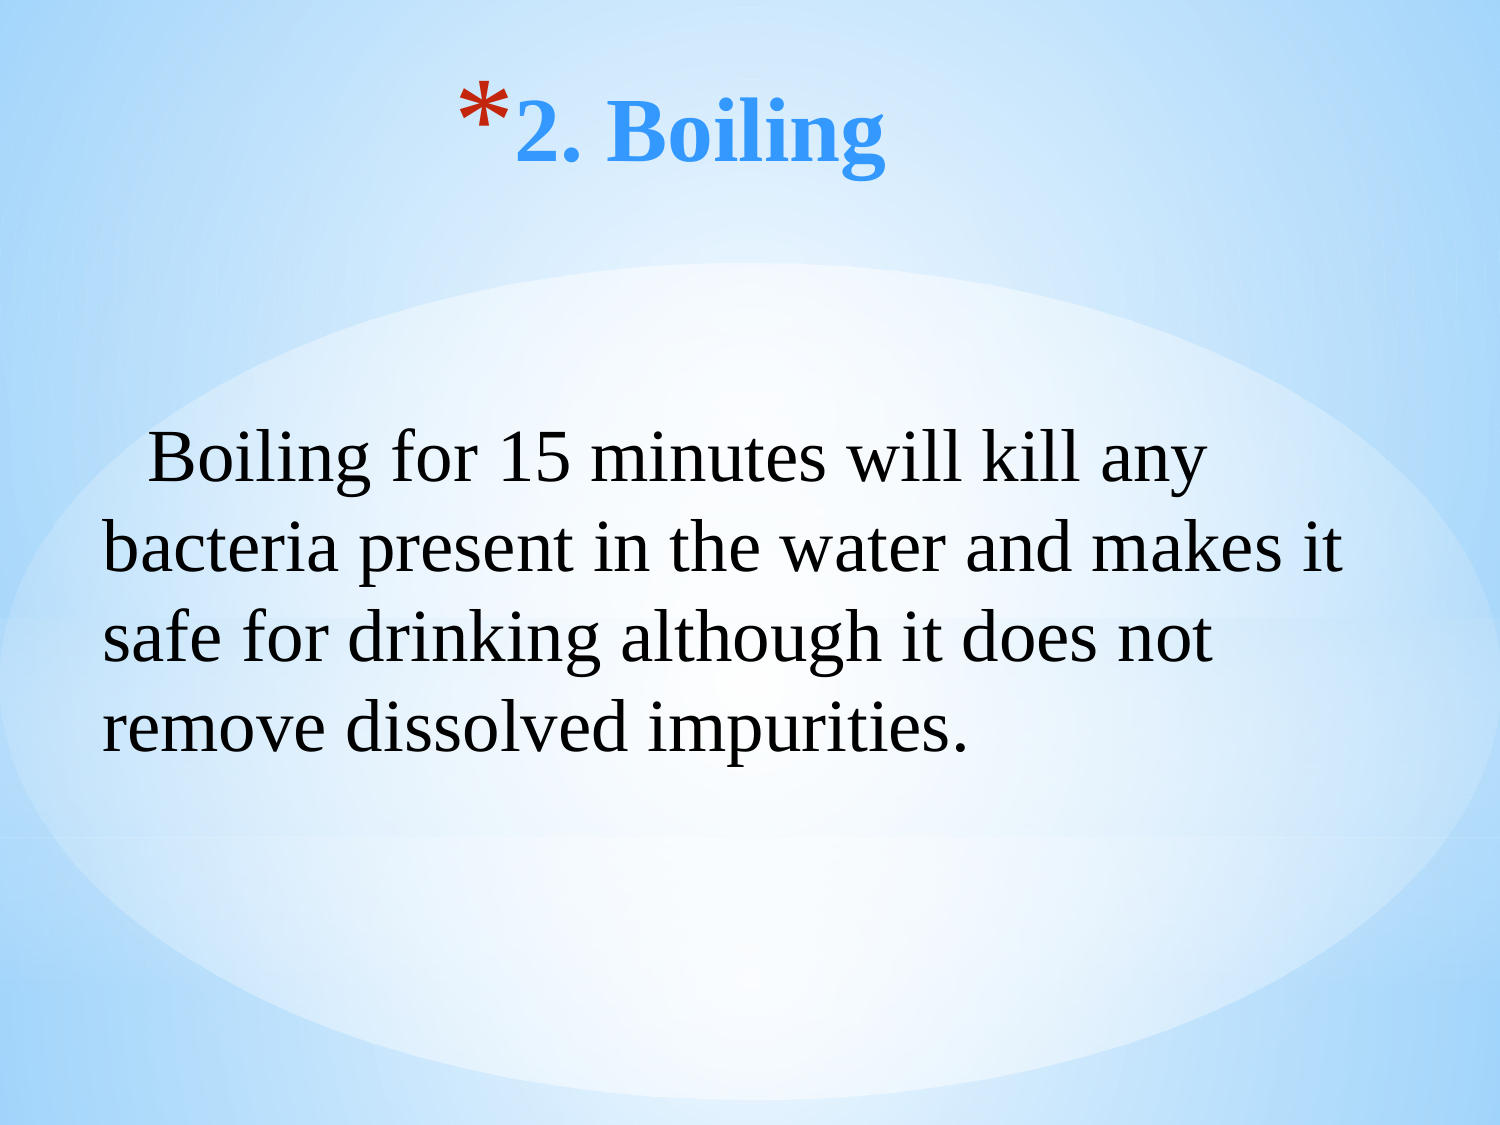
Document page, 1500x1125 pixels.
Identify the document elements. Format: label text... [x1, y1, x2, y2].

list Boiling for 15 minutes will kill any bacteria present in the water and makes it safe for drinking although it does not remove dissolved impurities. [50, 287, 1438, 858]
title 2. Boiling [137, 62, 1206, 250]
